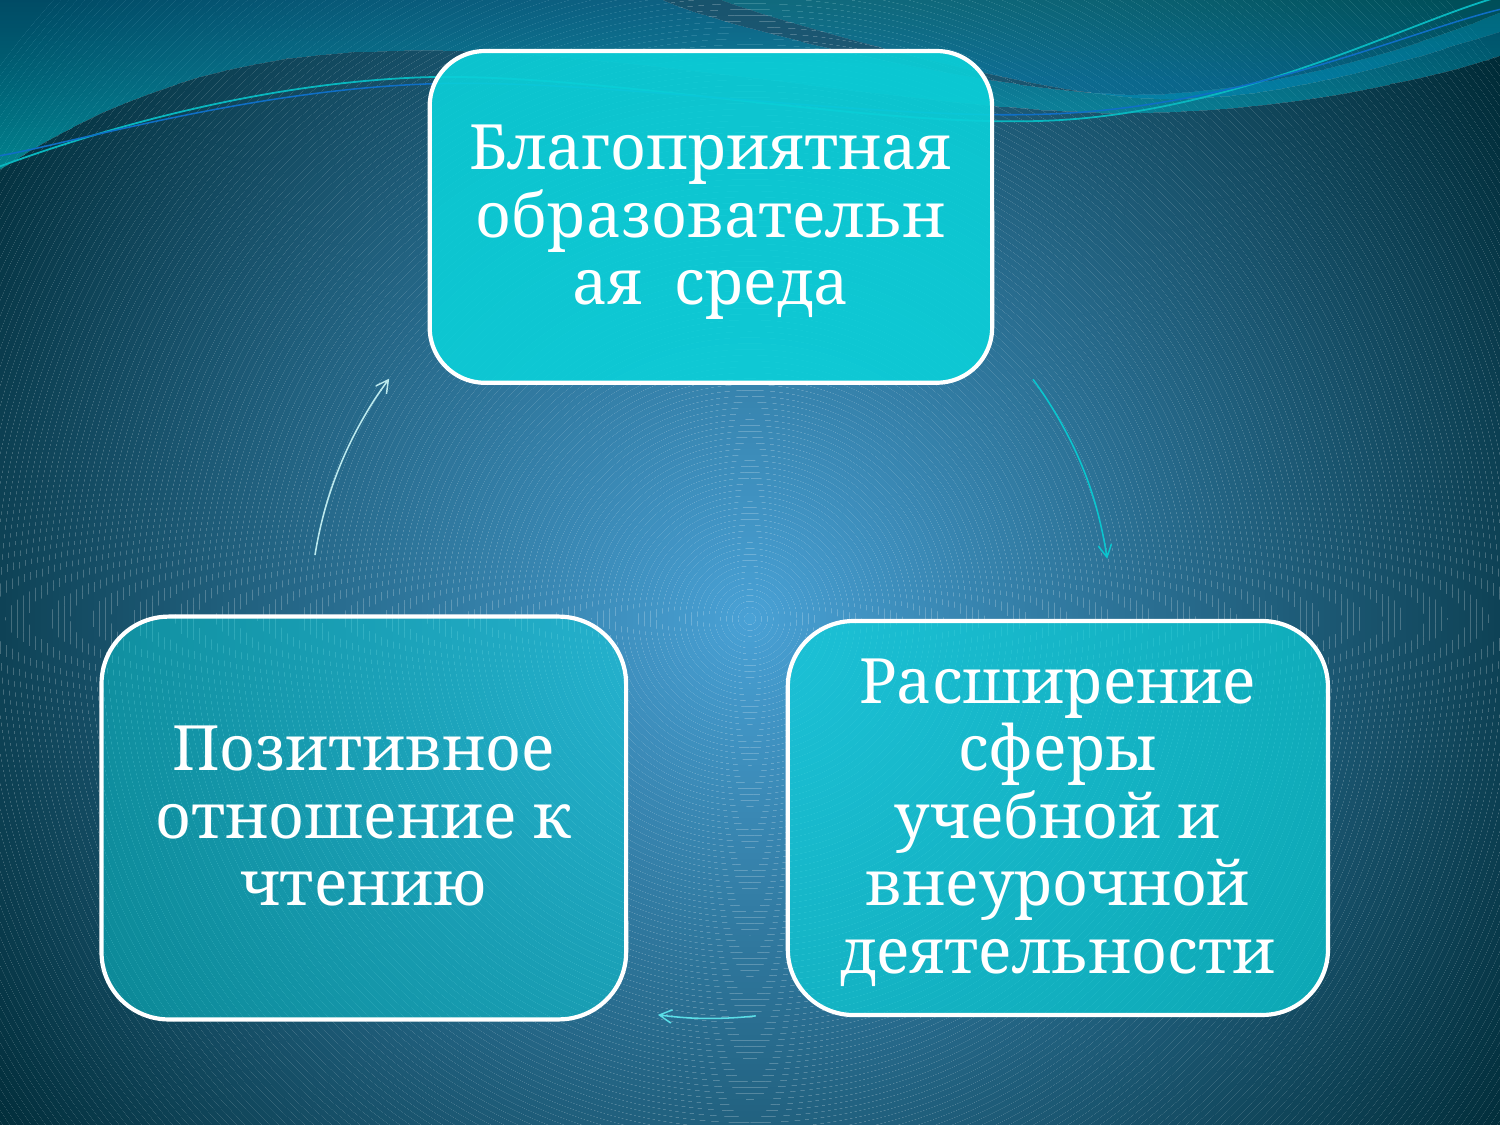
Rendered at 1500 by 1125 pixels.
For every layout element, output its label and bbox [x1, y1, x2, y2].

list [0, 58, 1430, 1067]
